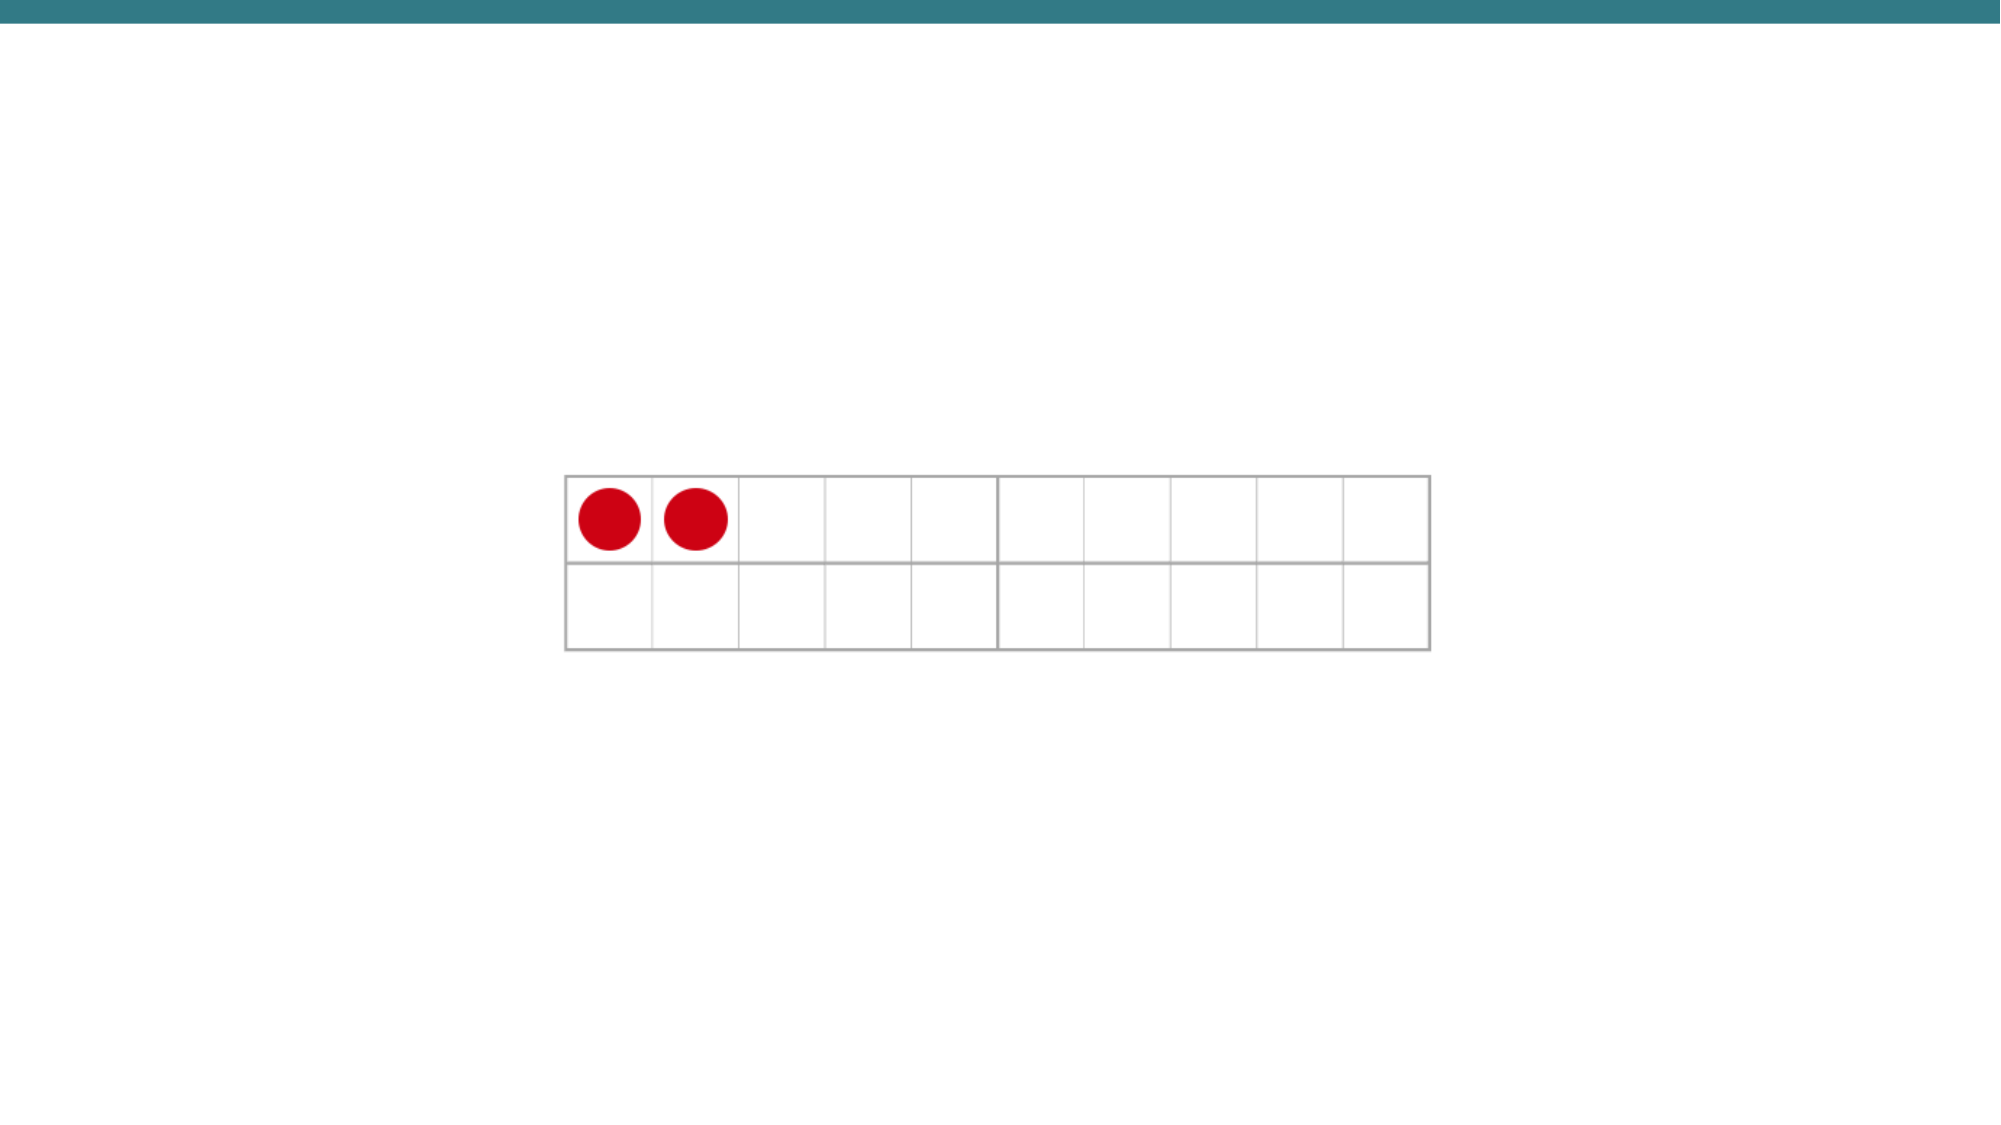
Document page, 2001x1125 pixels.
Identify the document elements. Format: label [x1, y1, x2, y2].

picture [556, 465, 1444, 660]
